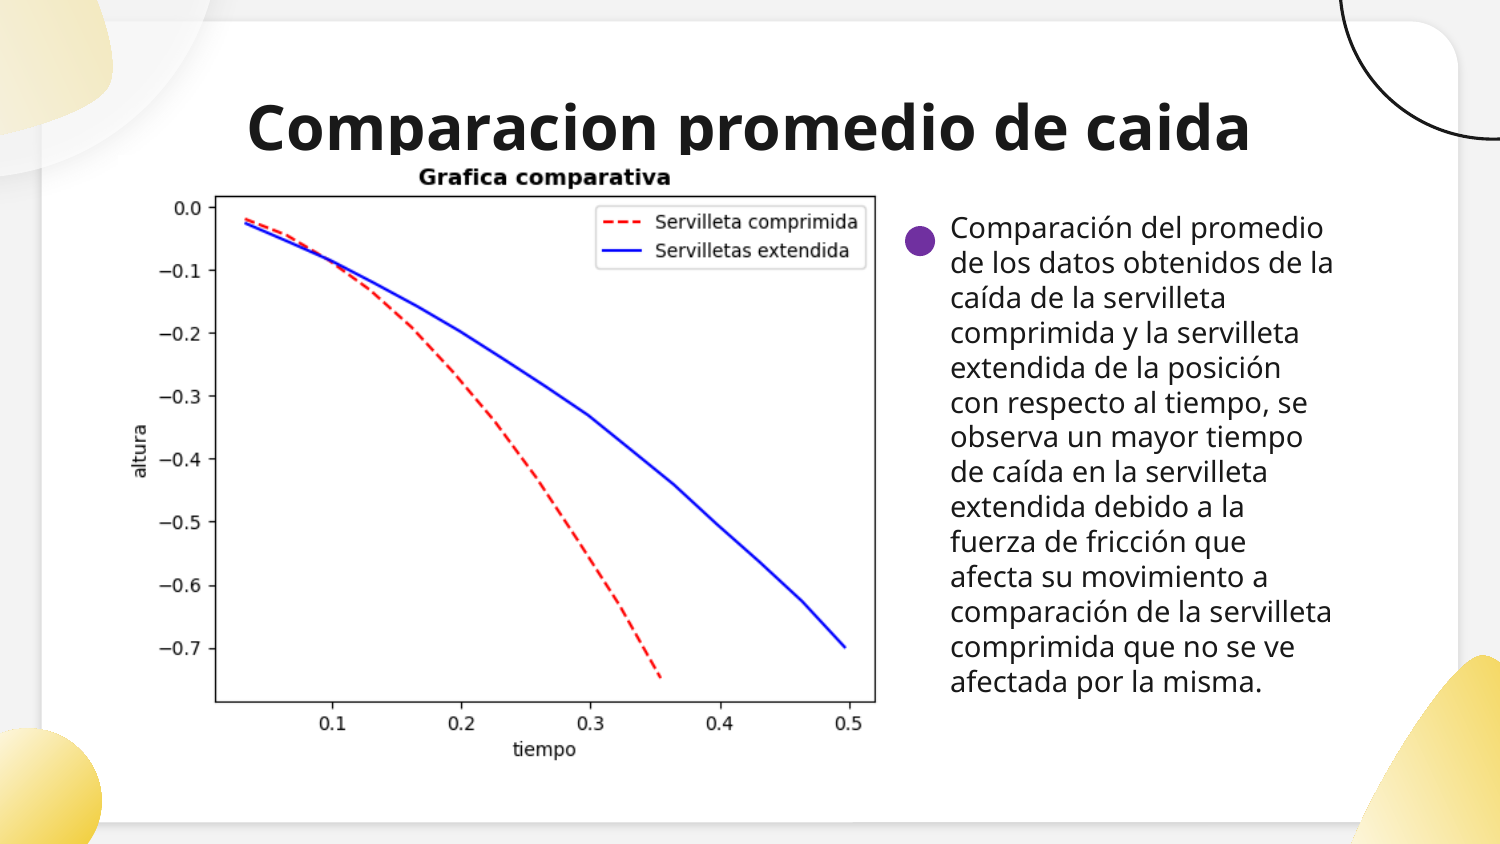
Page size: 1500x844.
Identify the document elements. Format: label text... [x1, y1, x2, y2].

text_box Comparación del promedio de los datos obtenidos de la caída de la servilleta comprimida y la servilleta extendida de la posición con respecto al tiempo, se observa un mayor tiempo de caída en la servilleta extendida debido a la fuerza de fricción que afecta su movimiento a comparación de la servilleta comprimida que no se ve afectada por la misma. [935, 194, 1352, 708]
picture [117, 155, 888, 774]
title Comparacion promedio de caida [118, 72, 1382, 167]
text_box [905, 226, 936, 257]
